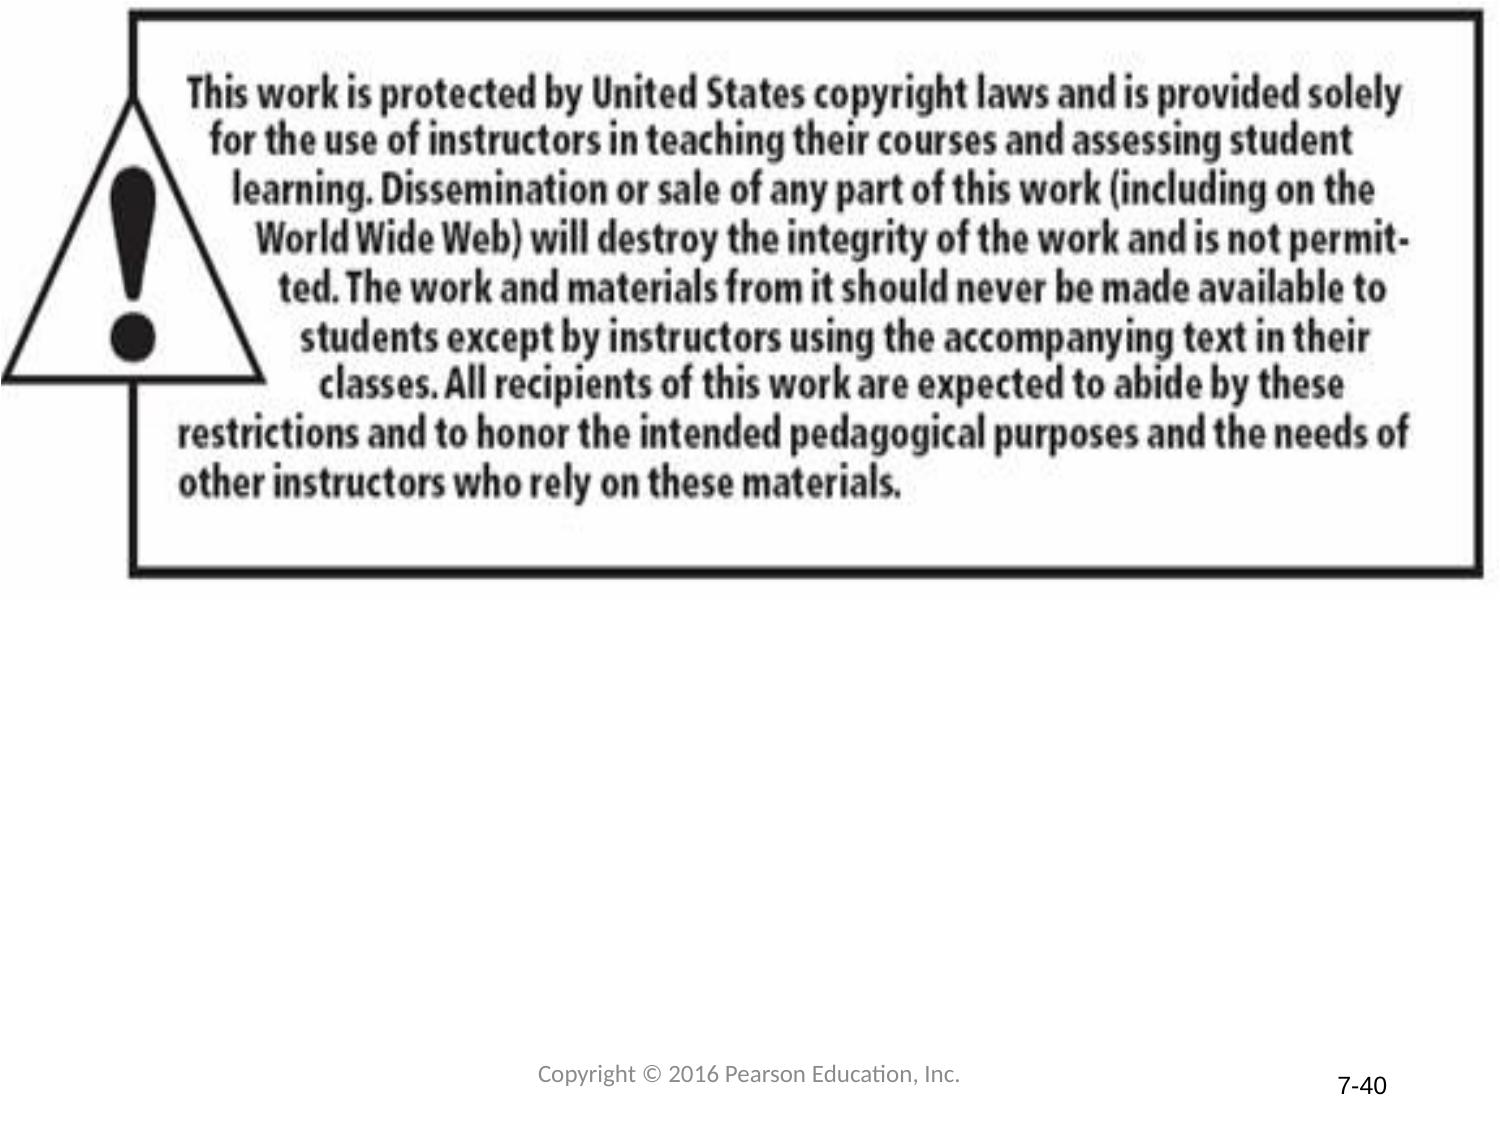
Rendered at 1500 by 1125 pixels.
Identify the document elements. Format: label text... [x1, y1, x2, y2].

footer Copyright © 2016 Pearson Education, Inc. [512, 1042, 988, 1103]
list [0, 0, 1500, 601]
